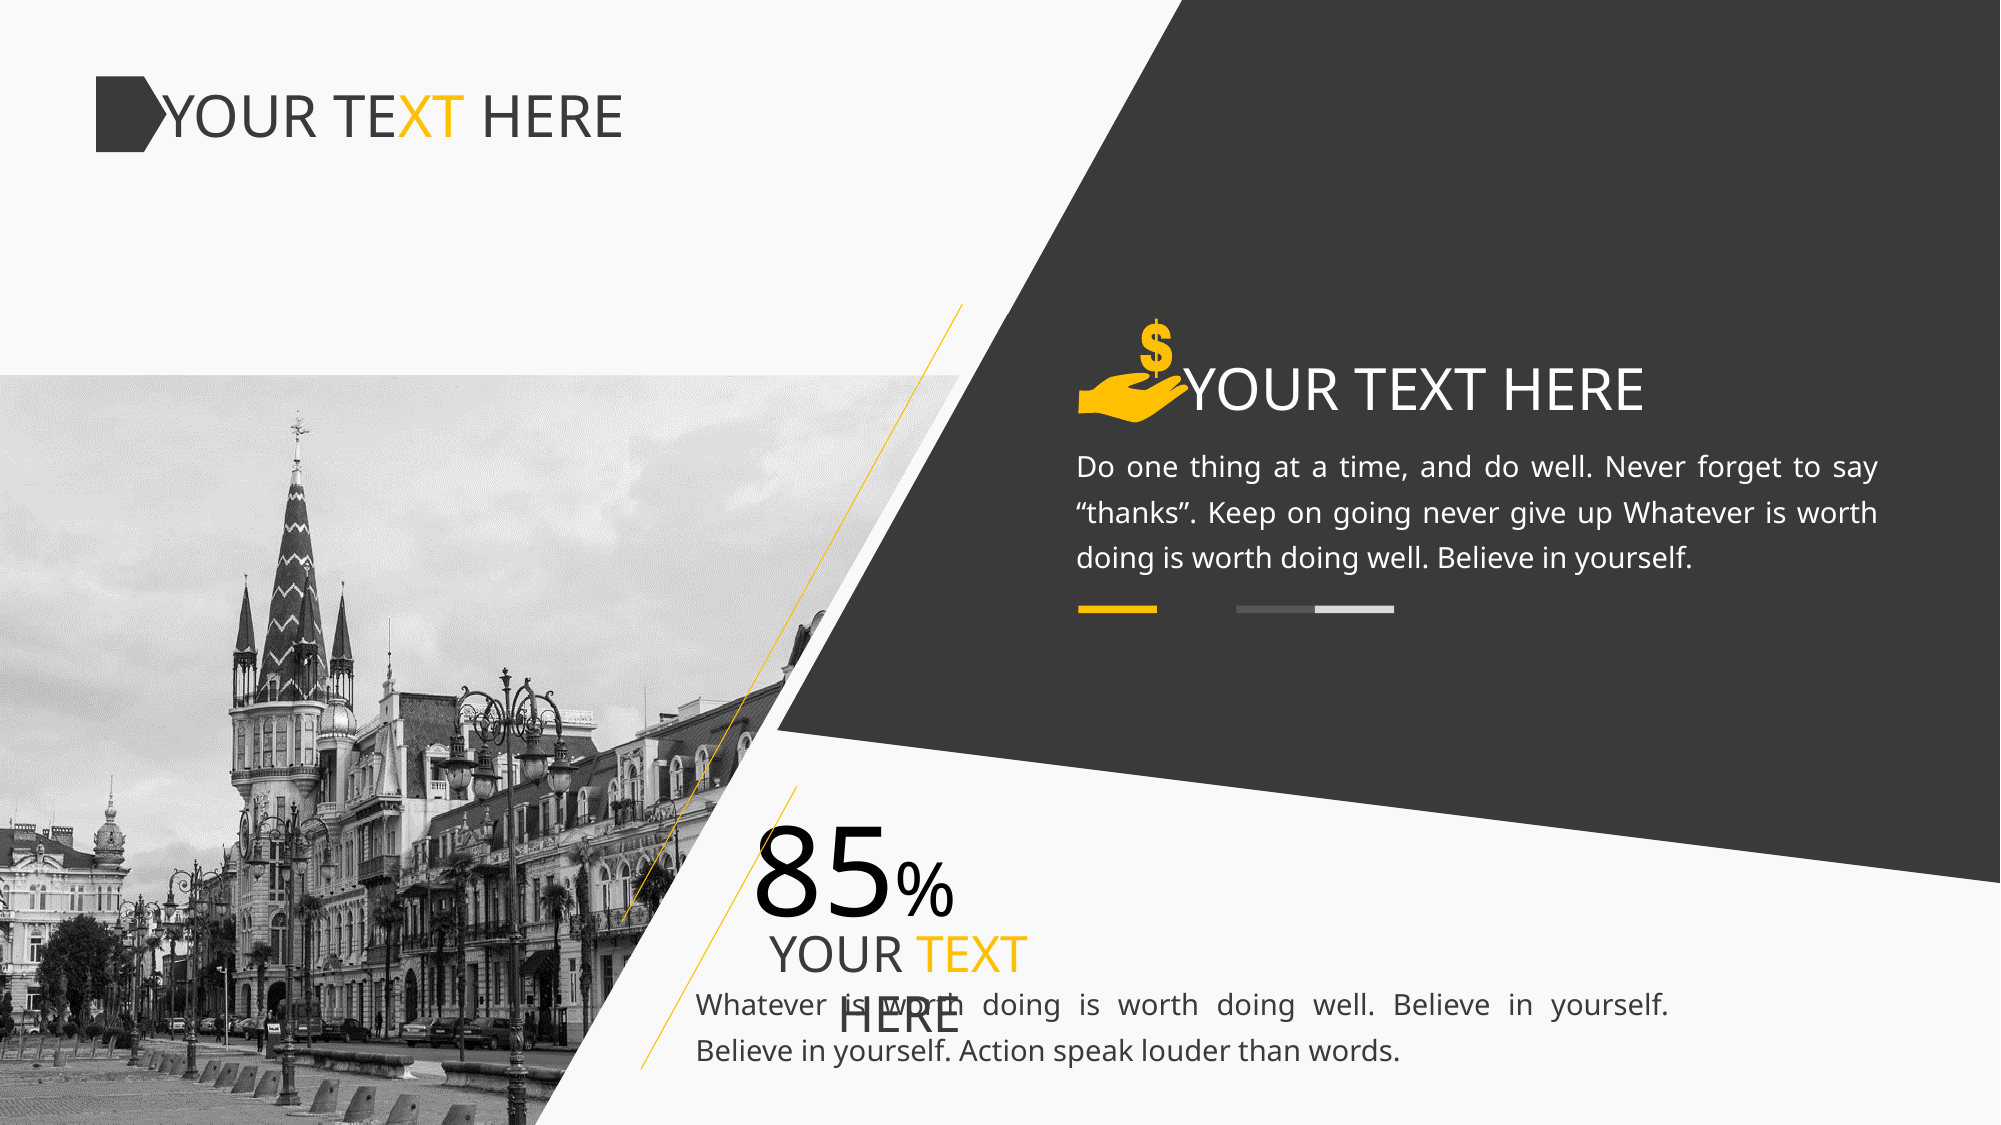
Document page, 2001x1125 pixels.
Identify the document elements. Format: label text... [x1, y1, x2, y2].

text_box 85% [797, 783, 972, 949]
text_box YOUR TEXT HERE [95, 71, 691, 157]
text_box Whatever is worth doing is worth doing well. Believe in yourself. Believe in yourself. Action speak louder than words. [680, 968, 1685, 1075]
text_box Do one thing at a time, and do well. Never forget to say “thanks”. Keep on going never give up Whatever is worth doing is worth doing well. Believe in yourself. [1061, 430, 1894, 582]
text_box YOUR TEXT HERE [1117, 344, 1713, 430]
text_box [1140, 318, 1172, 378]
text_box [621, 304, 963, 923]
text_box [640, 786, 797, 1070]
text_box [963, 0, 2000, 885]
text_box [1078, 372, 1189, 423]
text_box [0, 374, 640, 1125]
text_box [1078, 605, 1395, 614]
text_box YOUR TEXT HERE [797, 915, 1088, 1051]
